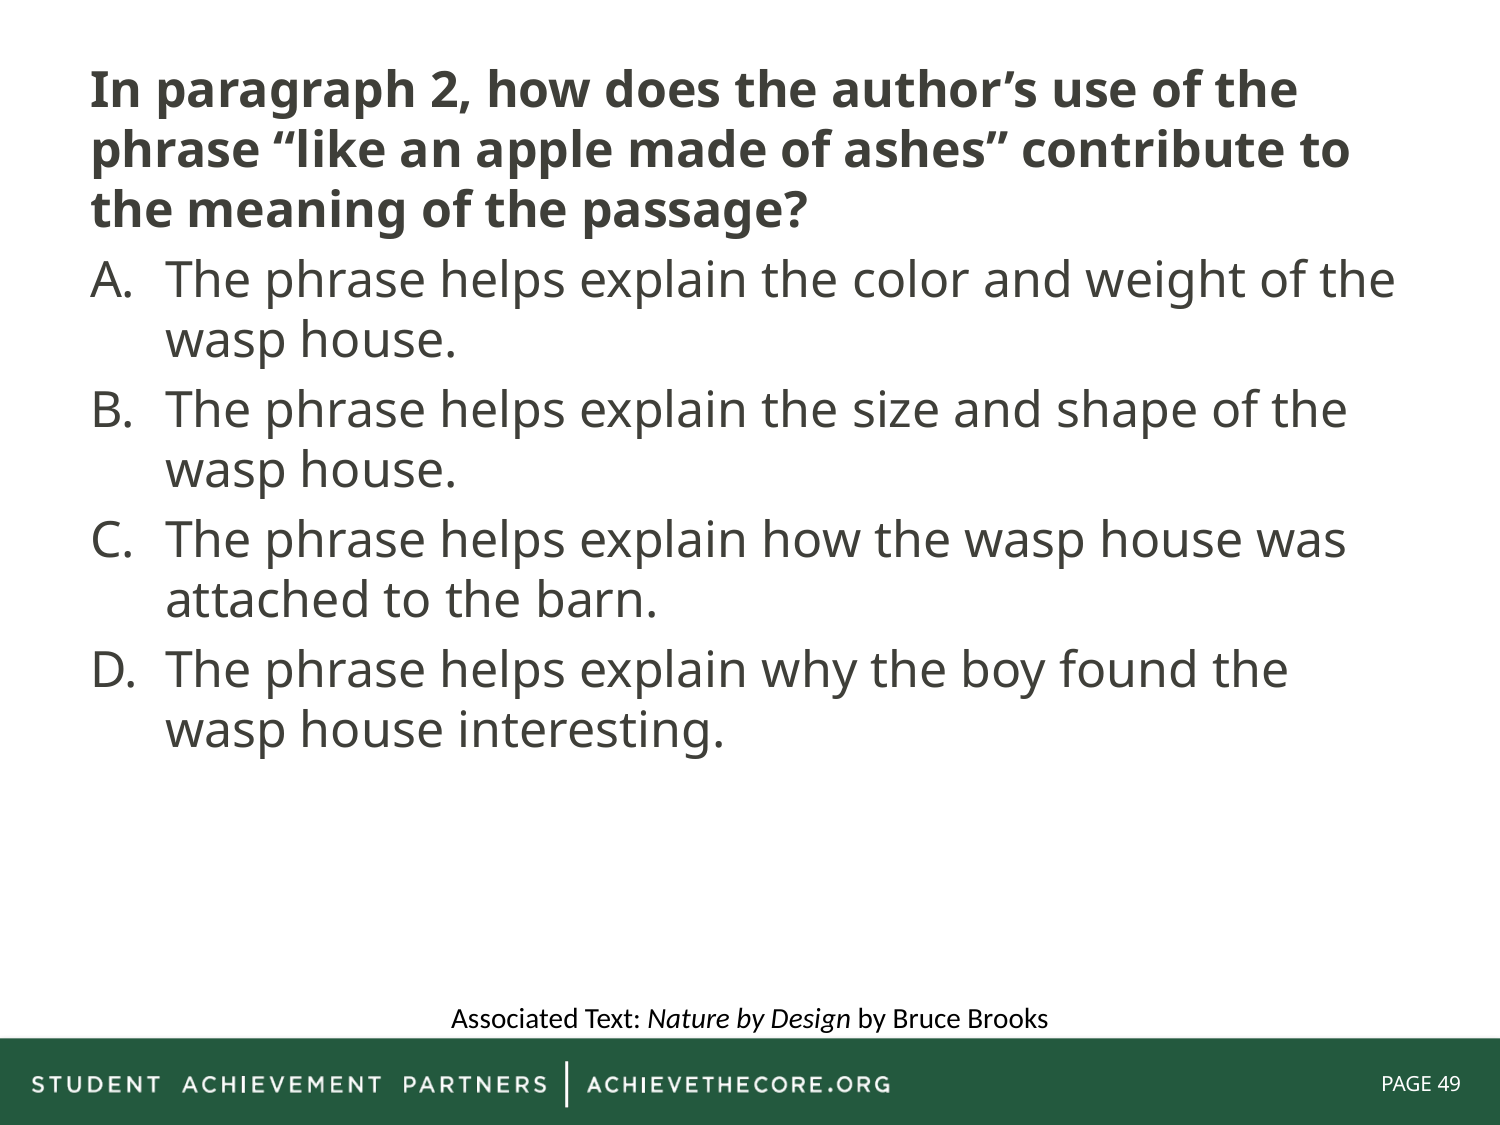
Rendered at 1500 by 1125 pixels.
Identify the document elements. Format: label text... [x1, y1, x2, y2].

text_box Associated Text: Nature by Design by Bruce Brooks [74, 992, 1425, 1043]
list In paragraph 2, how does the author’s use of the phrase “like an apple made of ashes” contribute to the meaning of the passage? The phrase helps explain the color and weight of the wasp house. The phrase helps explain the size and shape of the wasp house. The phrase helps explain how the wasp house was attached to the barn. The phrase helps explain why the boy found the wasp house interesting. [75, 50, 1425, 992]
